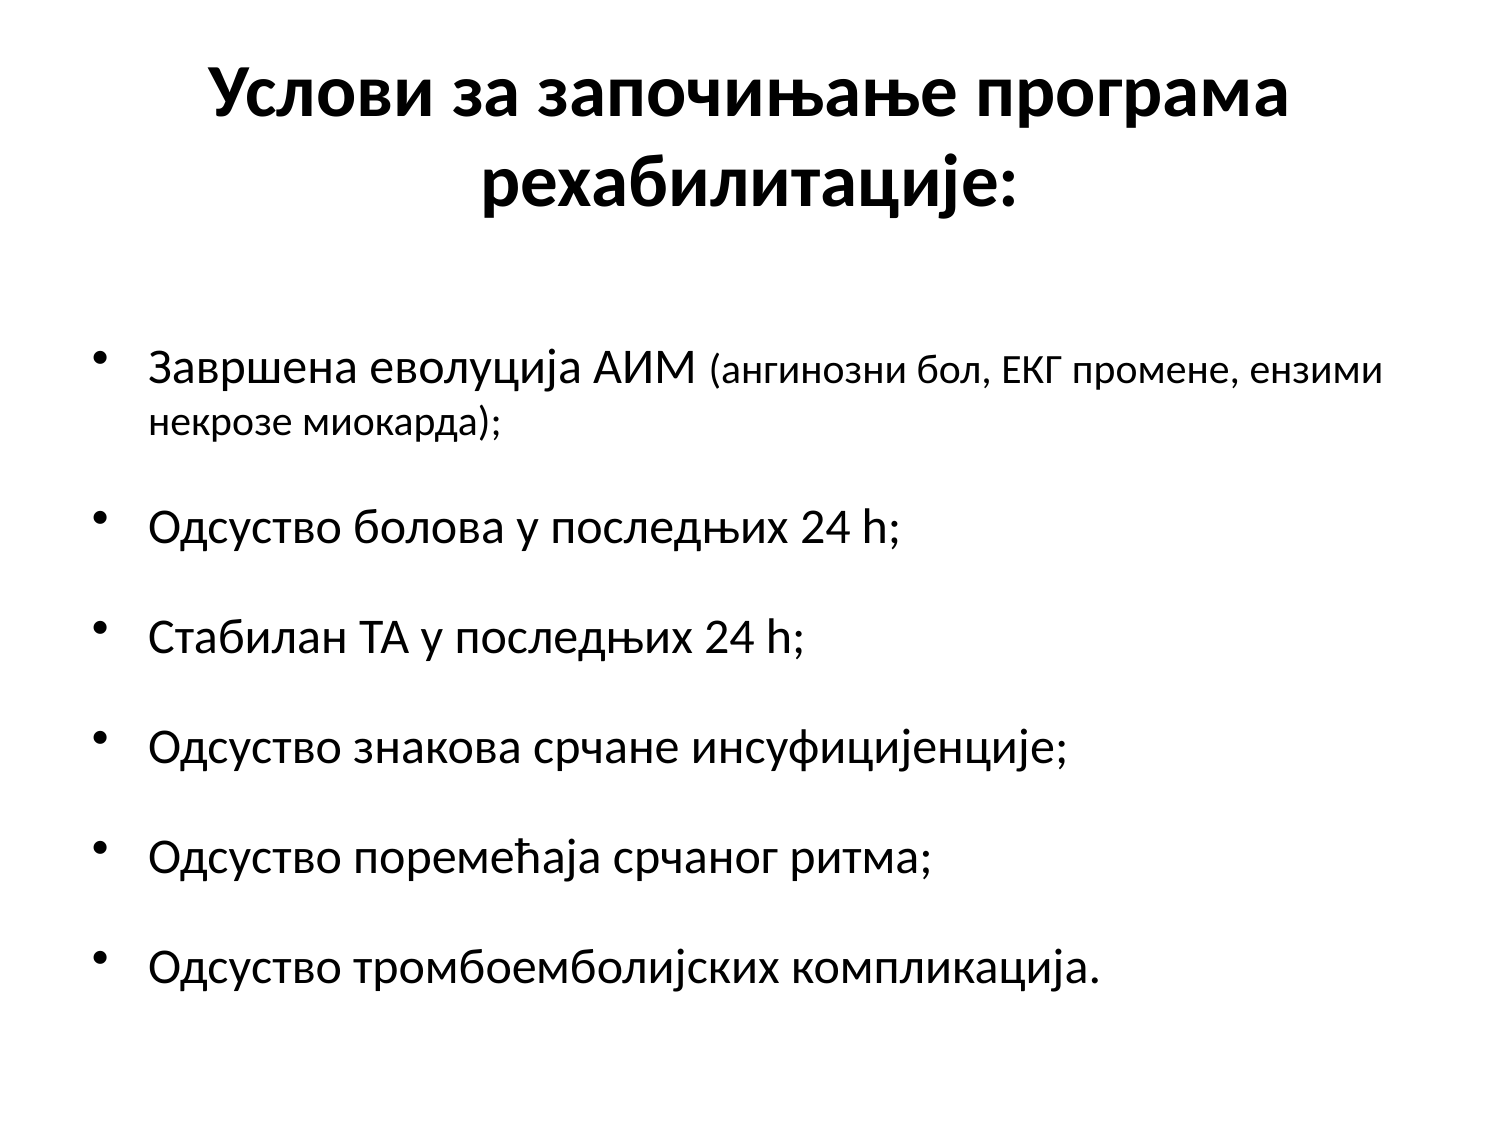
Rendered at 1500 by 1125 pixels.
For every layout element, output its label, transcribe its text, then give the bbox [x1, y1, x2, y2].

list Завршена еволуција АИМ (ангинозни бол, ЕКГ промене, ензими некрозе миокарда); Одсуство болова у последњих 24 h; Стабилан ТА у последњих 24 h; Одсуство знакова срчане инсуфицијенције; Одсуство поремећаја срчаног ритма; Одсуство тромбоемболијских компликација. [76, 326, 1427, 1069]
title Услови за започињање програма рехабилитације: [41, 66, 1459, 230]
